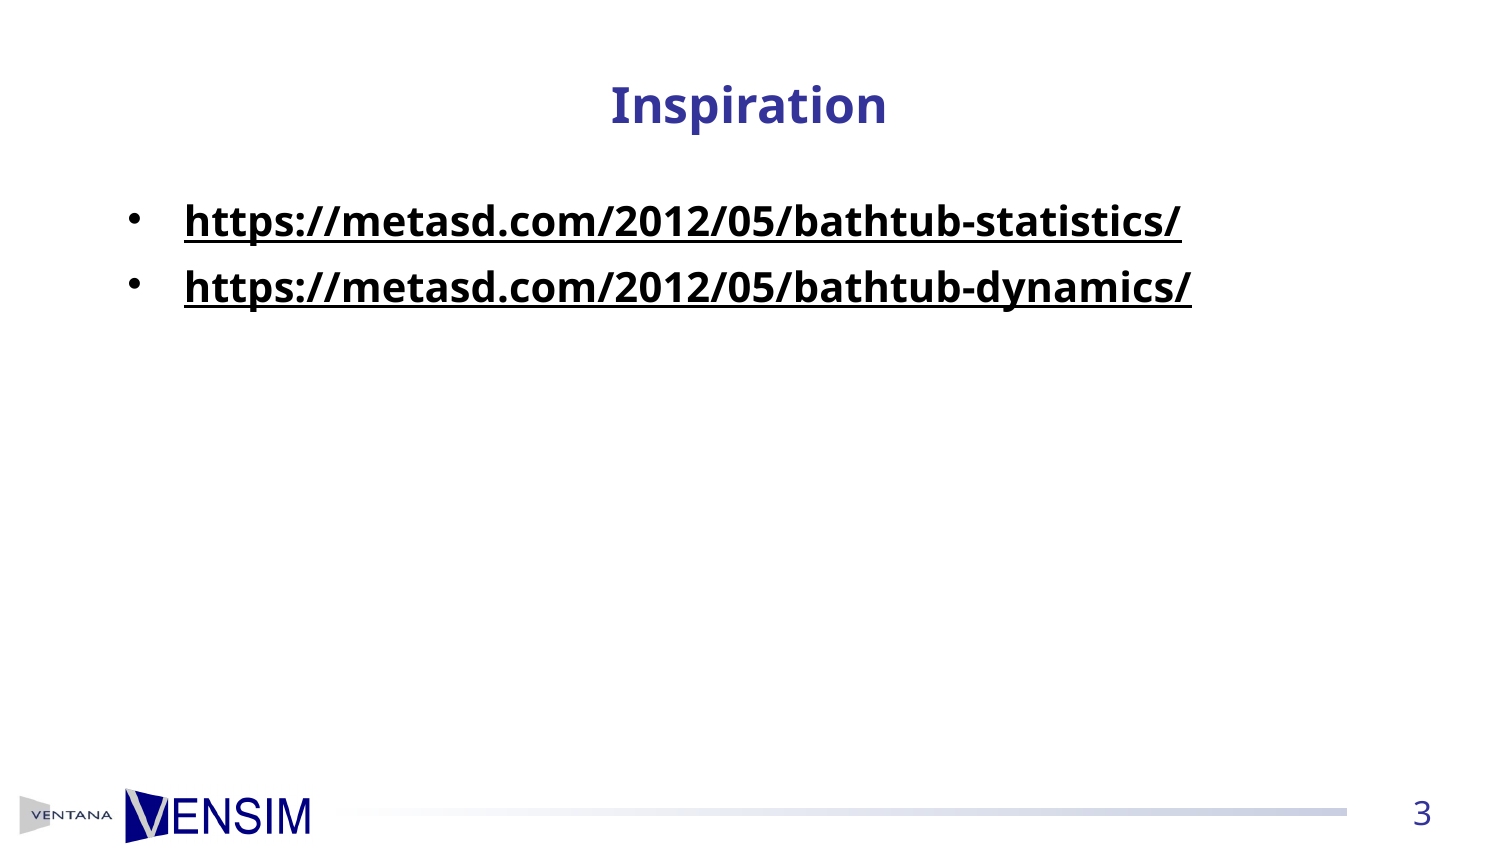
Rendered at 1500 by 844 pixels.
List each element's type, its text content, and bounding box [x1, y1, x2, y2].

list https://metasd.com/2012/05/bathtub-statistics/ https://metasd.com/2012/05/bathtub-dynamics/ [112, 187, 1388, 760]
picture [0, 786, 313, 844]
title Inspiration [112, 46, 1388, 160]
